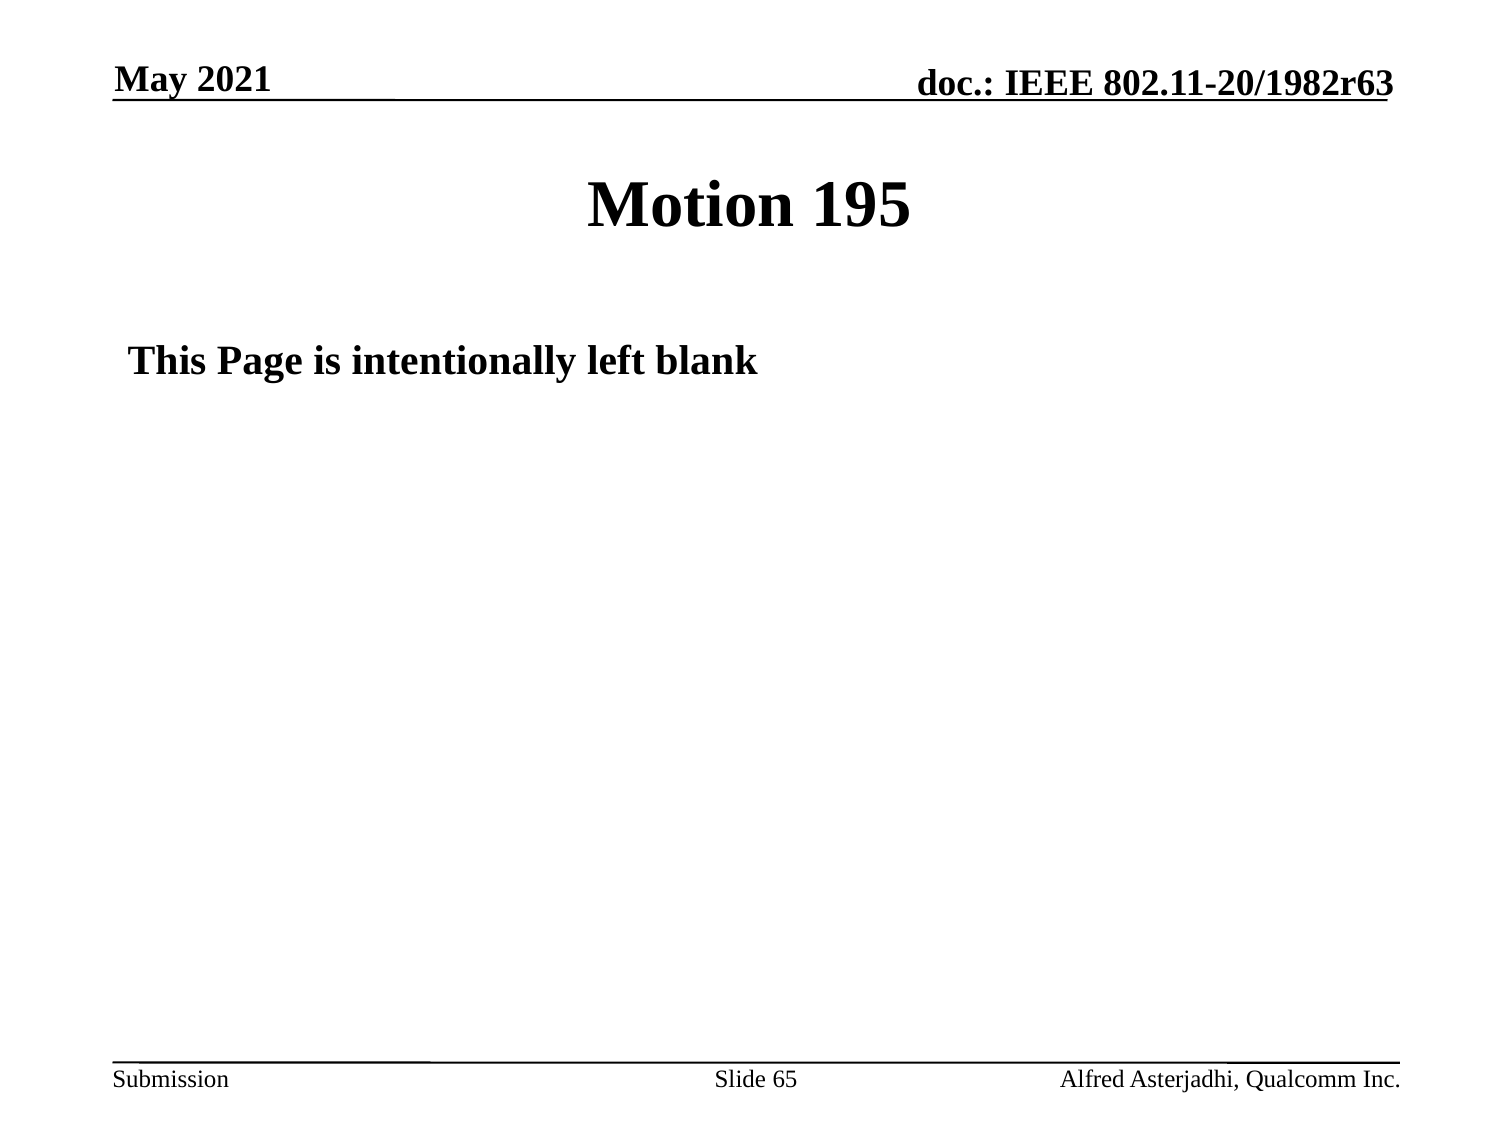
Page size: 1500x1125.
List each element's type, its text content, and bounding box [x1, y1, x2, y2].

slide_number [114, 54, 423, 100]
title Motion 195 [112, 112, 1388, 288]
list This Page is intentionally left blank [112, 324, 1388, 1000]
footer Alfred Asterjadhi, Qualcomm Inc. [878, 1061, 1402, 1093]
slide_number Slide 65 [712, 1061, 800, 1123]
